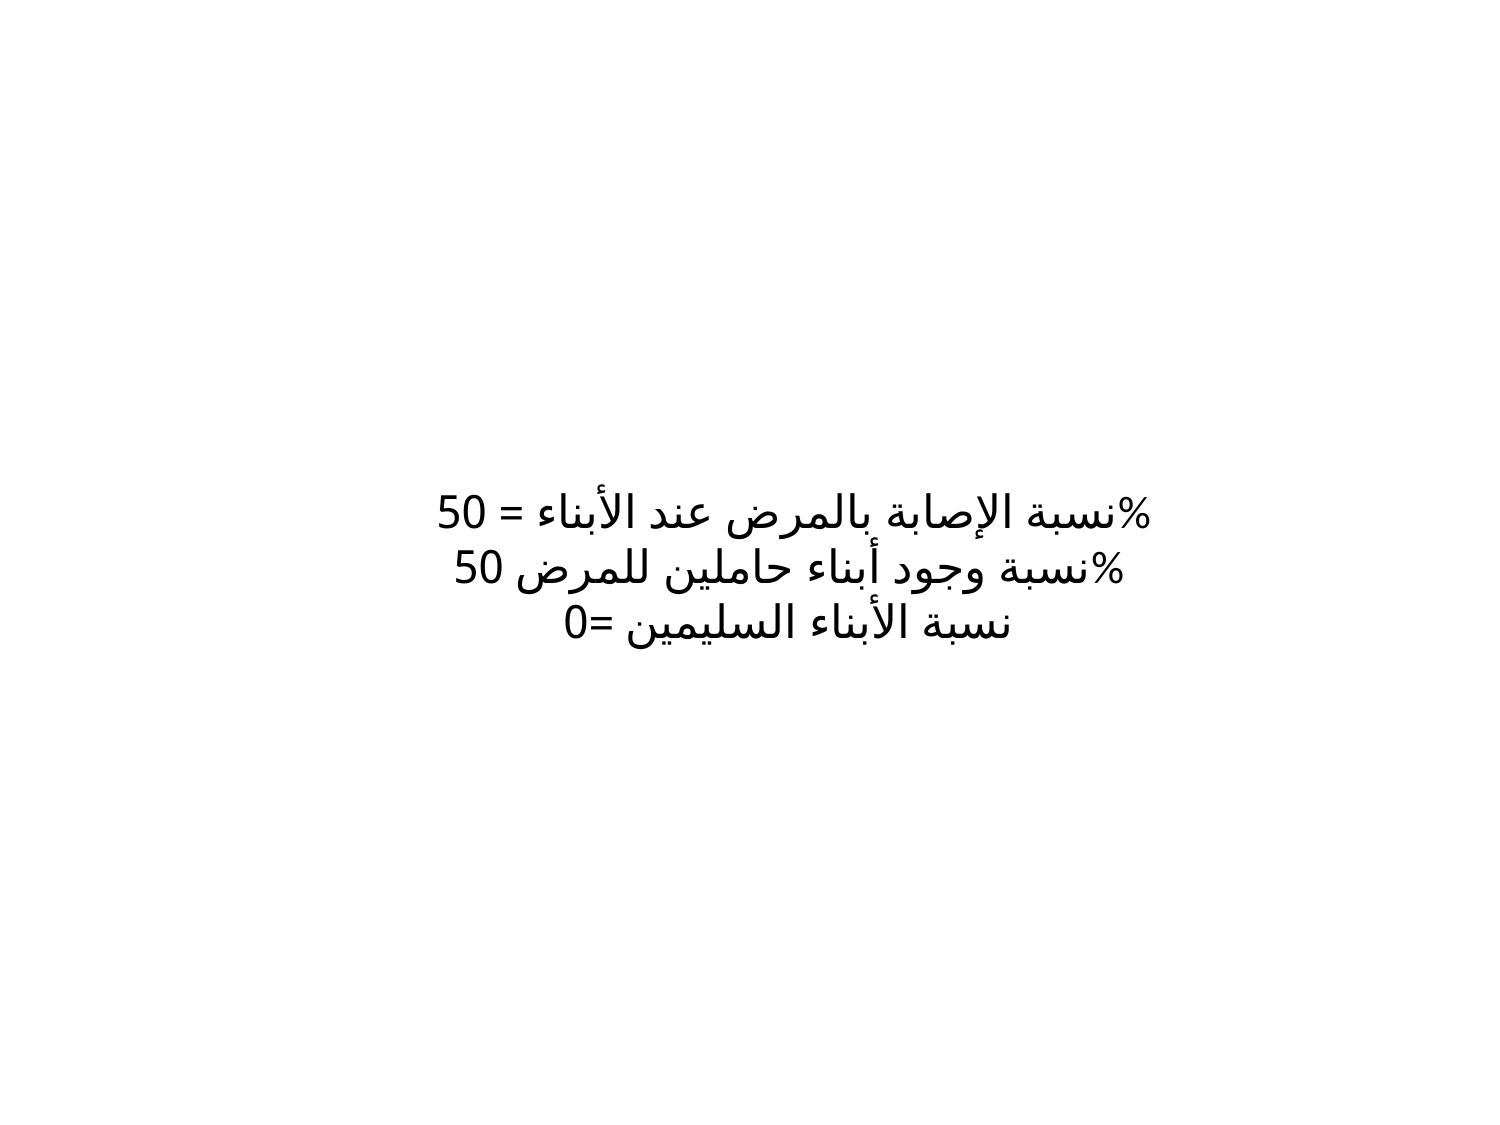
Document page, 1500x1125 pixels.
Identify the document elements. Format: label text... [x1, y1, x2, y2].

text_box نسبة الإصابة بالمرض عند الأبناء = 50% نسبة وجود أبناء حاملين للمرض 50% نسبة الأبناء السليمين =0 [124, 474, 1463, 655]
